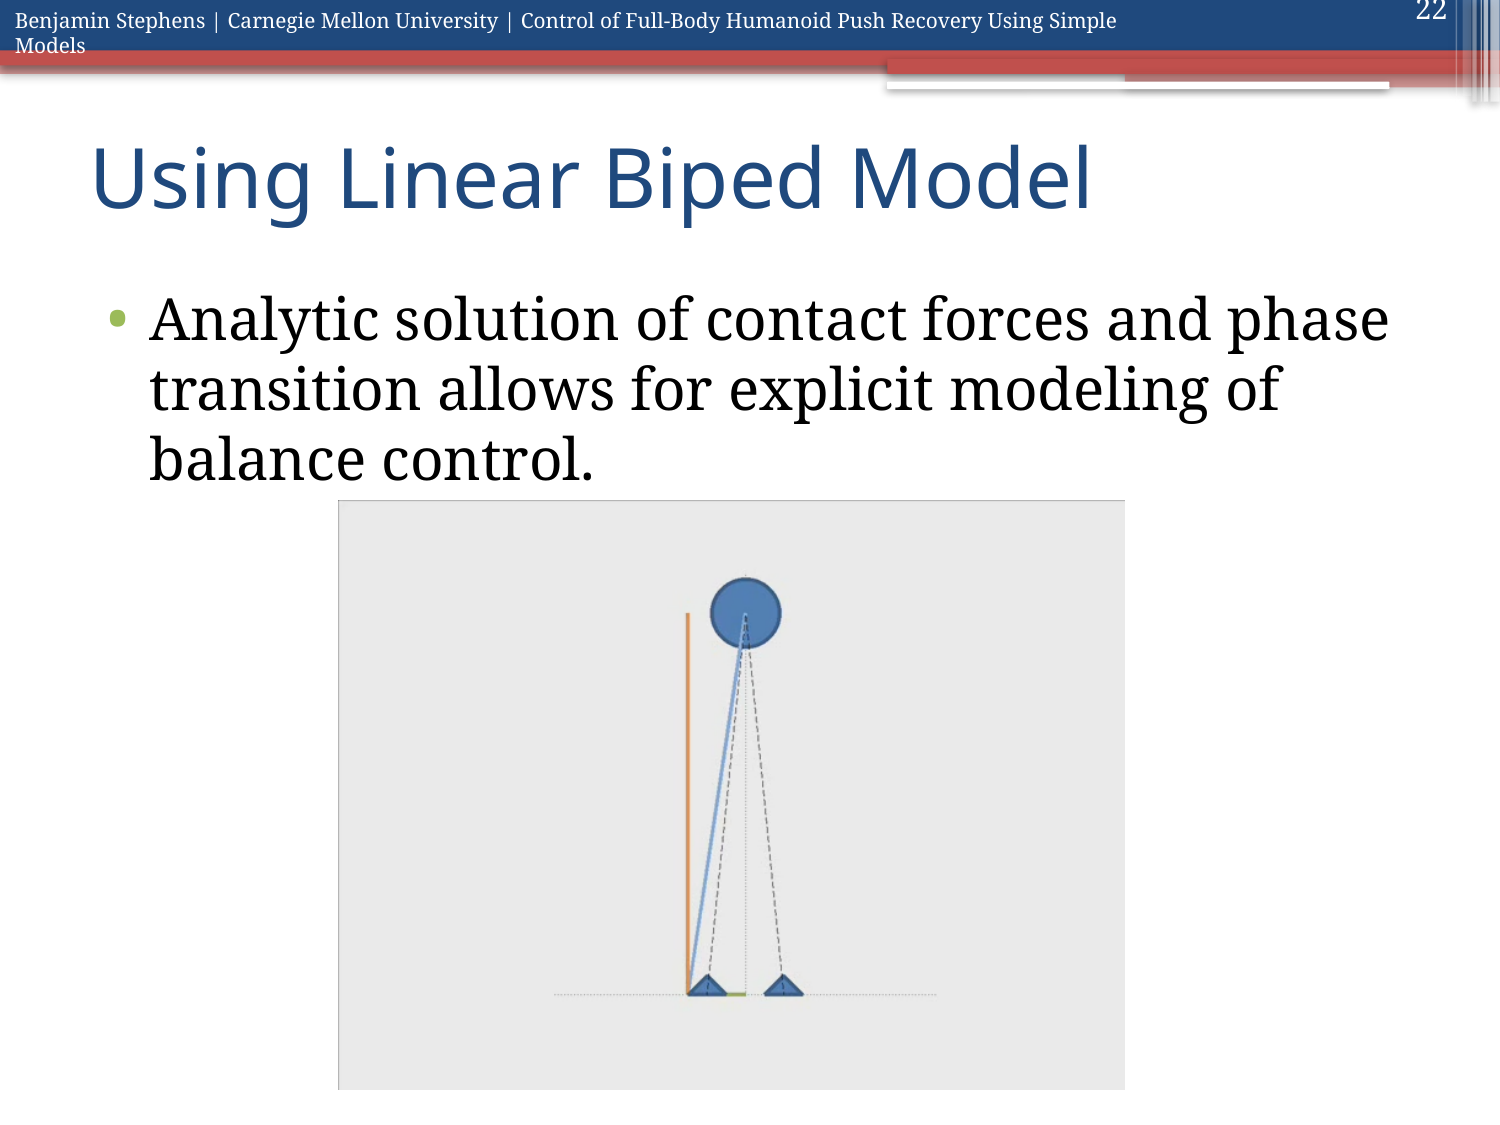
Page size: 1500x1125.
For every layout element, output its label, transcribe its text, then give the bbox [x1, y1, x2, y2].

list Analytic solution of contact forces and phase transition allows for explicit modeling of balance control. [75, 275, 1425, 1079]
slide_number 22 [1374, 0, 1463, 38]
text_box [337, 499, 1126, 1091]
title Using Linear Biped Model [75, 87, 1425, 263]
